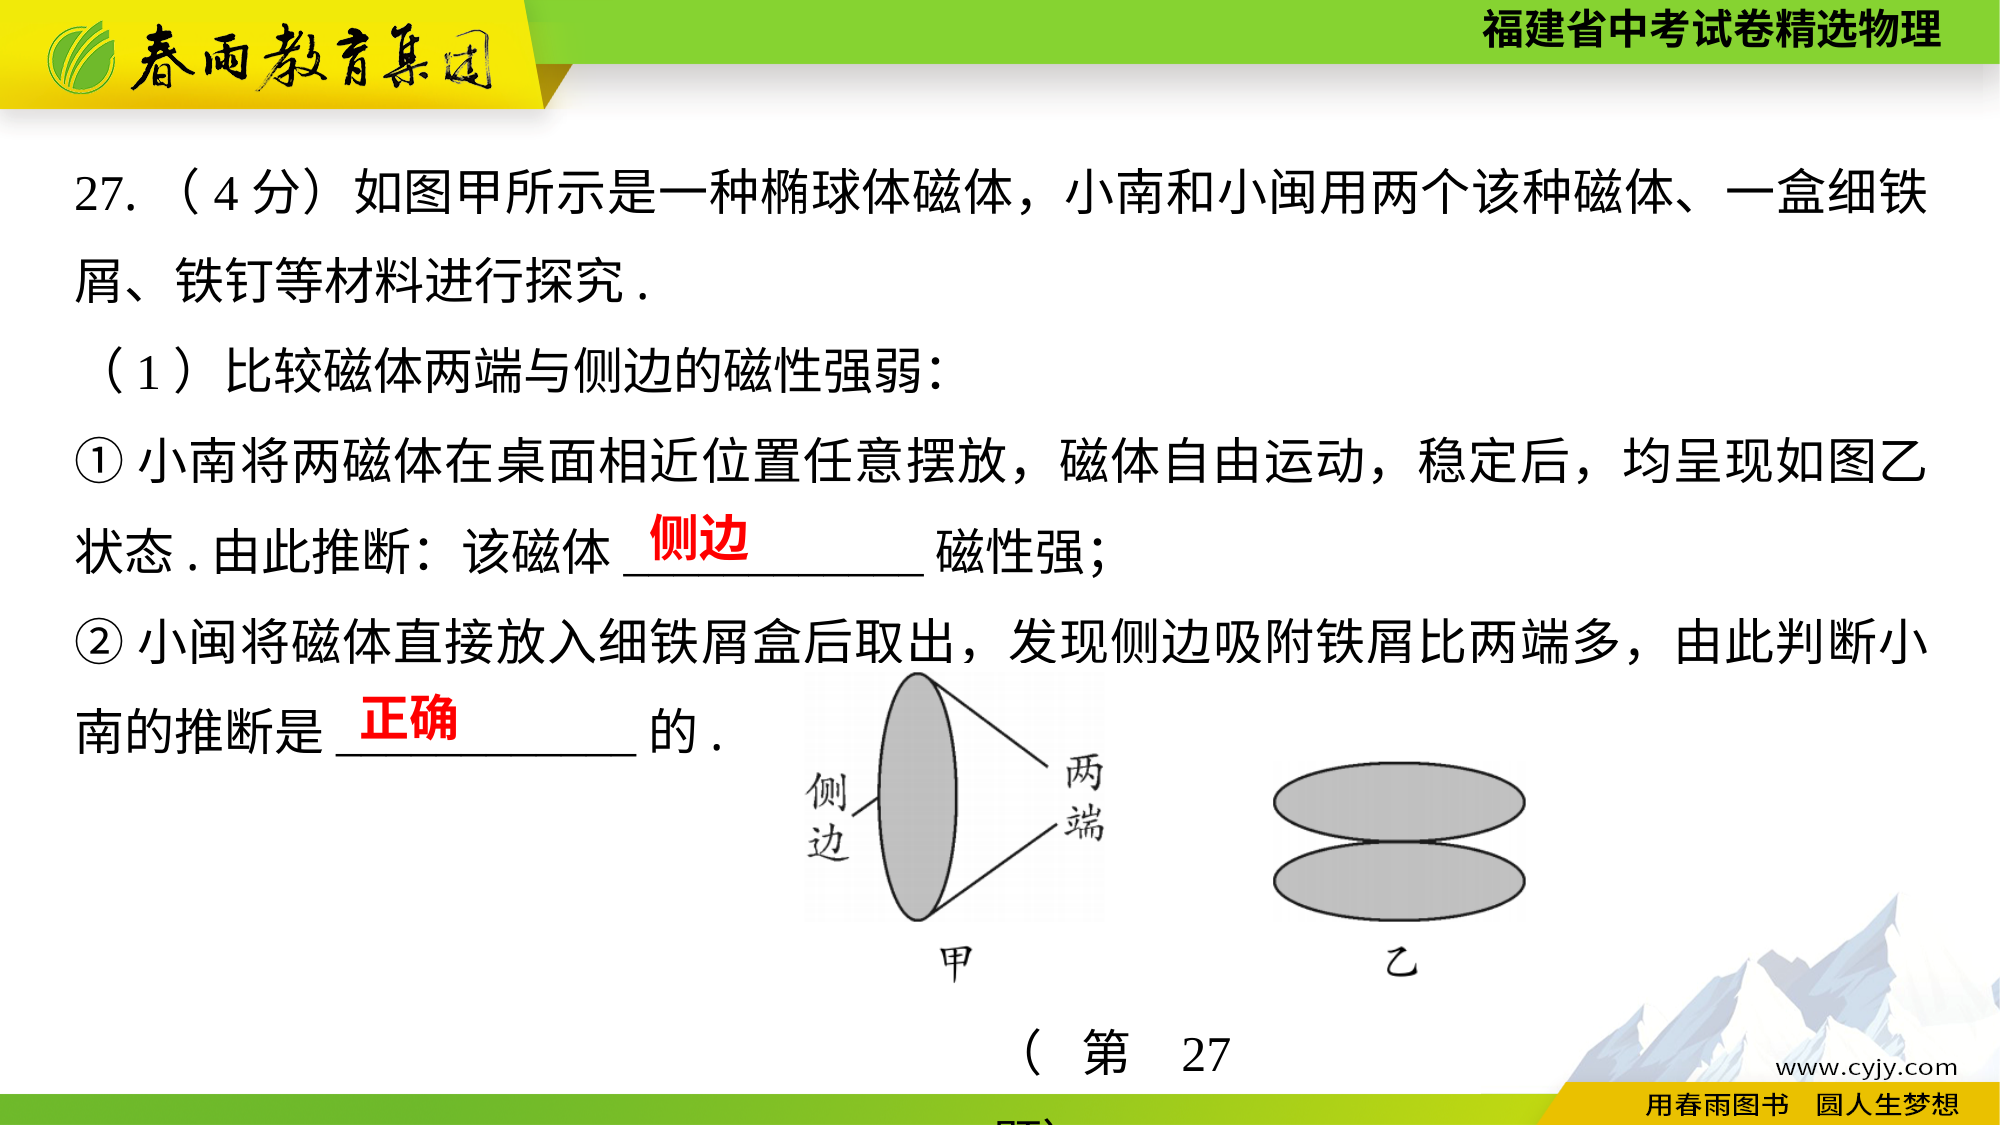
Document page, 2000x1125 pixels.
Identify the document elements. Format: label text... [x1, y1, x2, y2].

picture [0, 0, 2000, 1125]
text_box 侧边 [634, 498, 765, 574]
list 27.（4分）如图甲所示是一种椭球体磁体，小南和小闽用两个该种磁体、一盒细铁屑、铁钉等材料进行探究. （1）比较磁体两端与侧边的磁性强弱： ①小南将两磁体在桌面相近位置任意摆放，磁体自由运动，稳定后，均呈现如图乙状态.由此推断：该磁体____________磁性强； ②小闽将磁体直接放入细铁屑盒后取出，发现侧边吸附铁屑比两端多，由此判断小南的推断是____________的. [59, 122, 1944, 827]
text_box （第27题） [978, 997, 1258, 1089]
text_box 正确 [294, 678, 475, 754]
